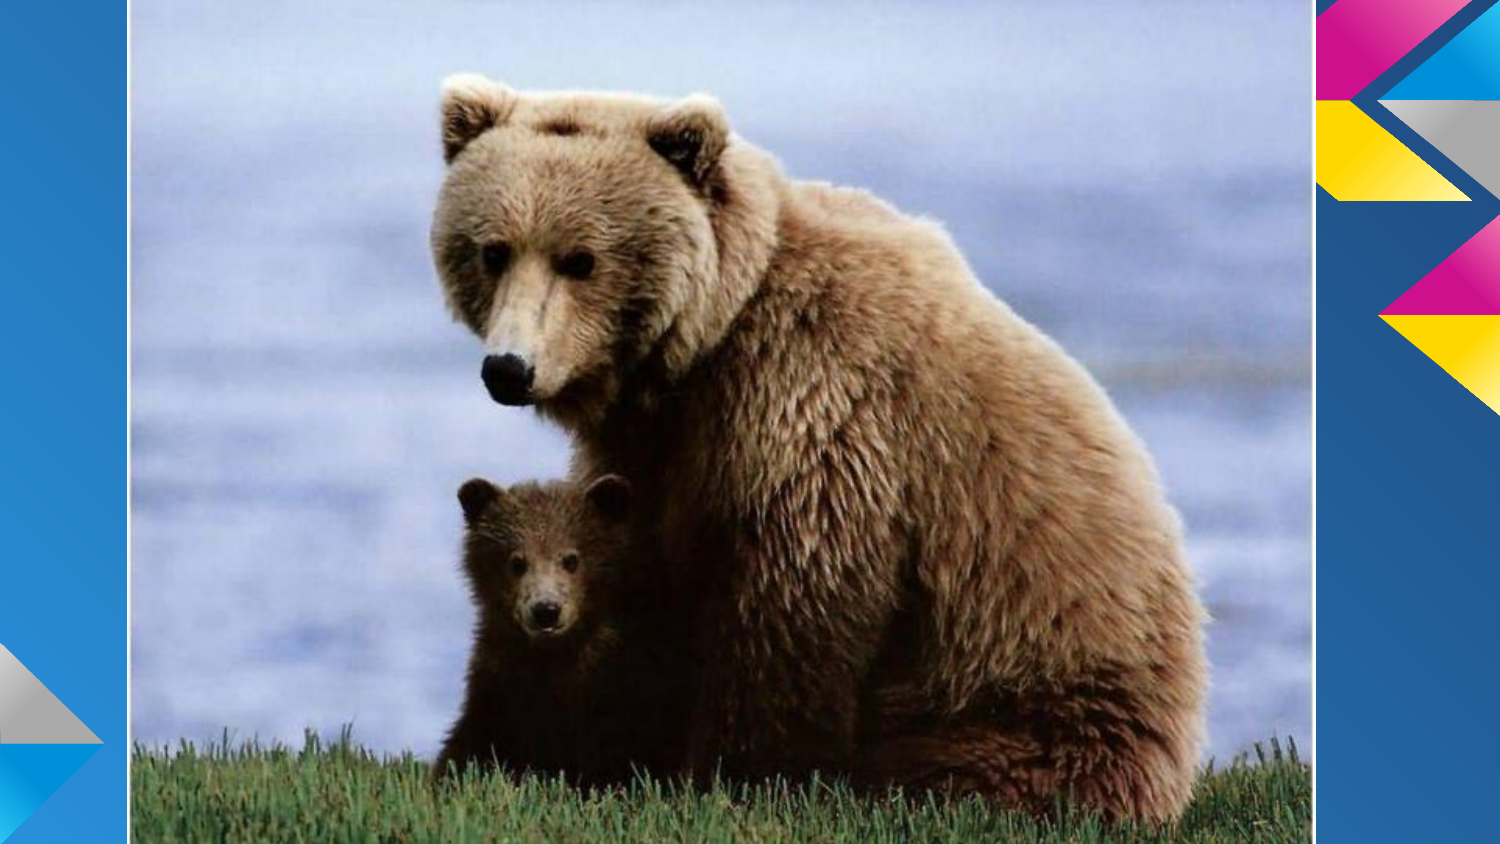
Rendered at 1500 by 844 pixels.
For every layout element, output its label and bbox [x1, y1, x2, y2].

picture [127, 0, 1317, 844]
